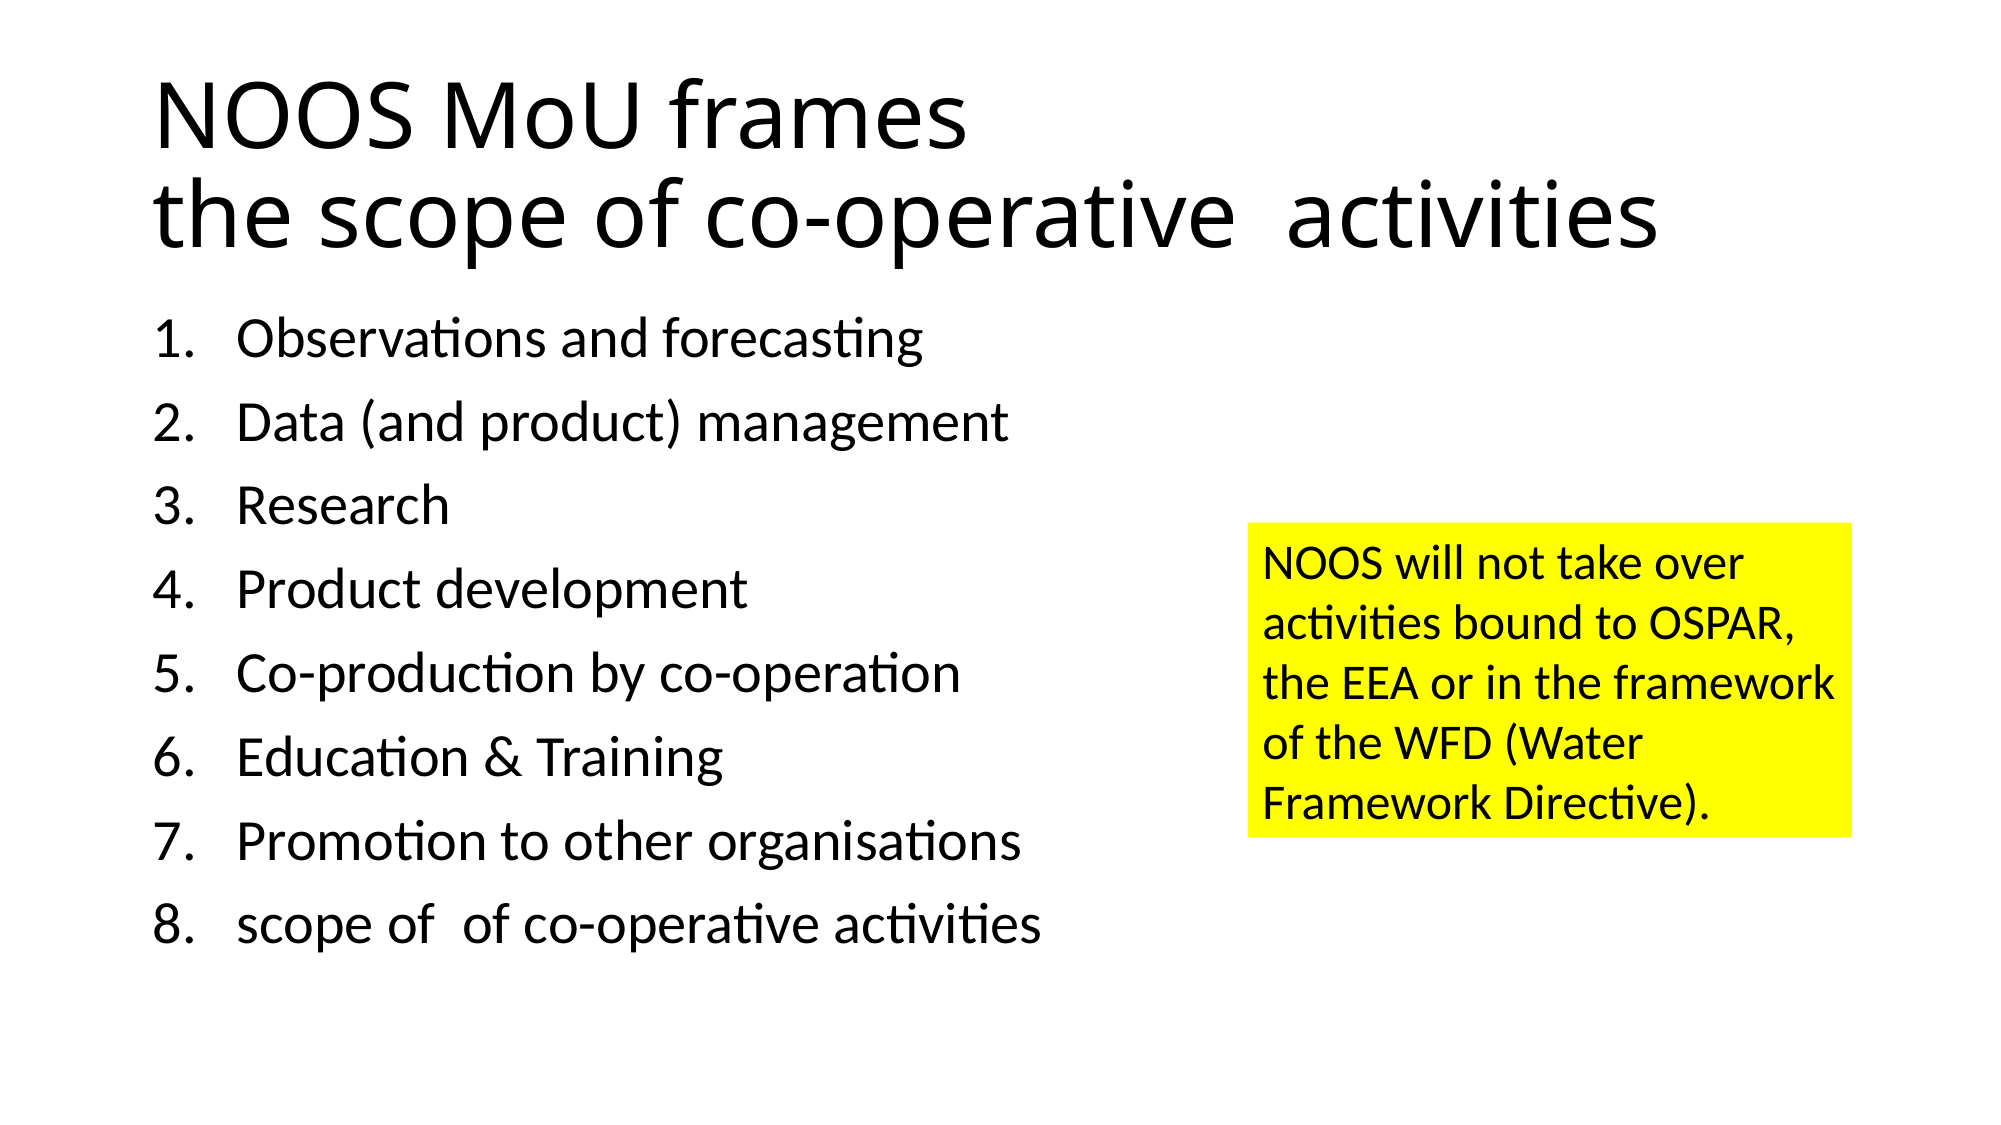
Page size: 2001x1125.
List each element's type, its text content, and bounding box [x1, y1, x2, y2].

text_box NOOS will not take over activities bound to OSPAR, the EEA or in the framework of the WFD (Water Framework Directive). [1247, 522, 1852, 838]
list Observations and forecasting Data (and product) management Research Product development Co-production by co-operation Education & Training Promotion to other organisations scope of of co-operative activities [137, 299, 1863, 1014]
title NOOS MoU frames the scope of co-operative activities [137, 59, 1863, 278]
